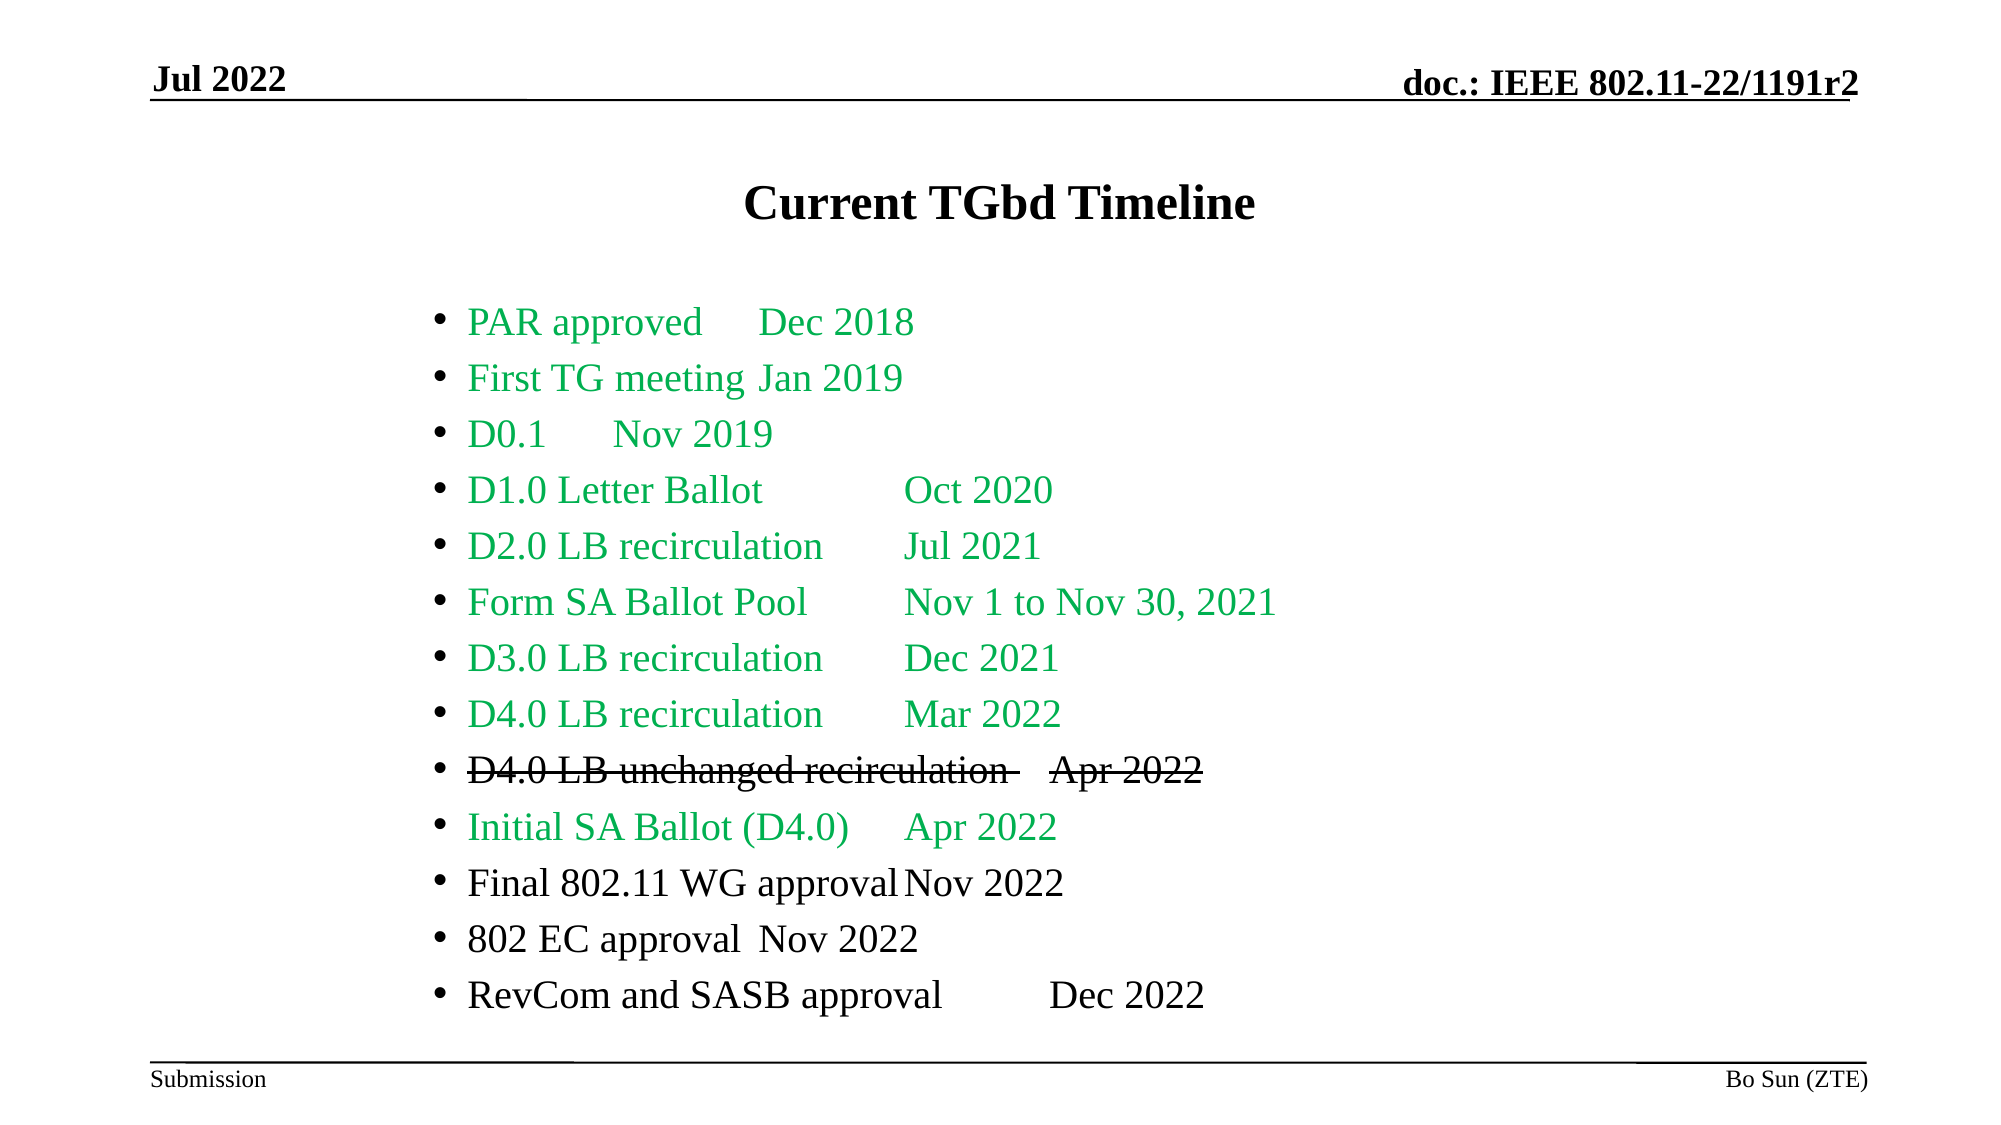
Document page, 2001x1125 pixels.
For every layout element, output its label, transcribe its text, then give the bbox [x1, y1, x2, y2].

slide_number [152, 54, 563, 100]
title Current TGbd Timeline [149, 112, 1850, 288]
text_box PAR approved Dec 2018 First TG meeting Jan 2019 D0.1 Nov 2019 D1.0 Letter Ballot Oct 2020 D2.0 LB recirculation Jul 2021 Form SA Ballot Pool Nov 1 to Nov 30, 2021 D3.0 LB recirculation Dec 2021 D4.0 LB recirculation Mar 2022 D4.0 LB unchanged recirculation Apr 2022 Initial SA Ballot (D4.0) Apr 2022 Final 802.11 WG approval Nov 2022 802 EC approval Nov 2022 RevCom and SASB approval Dec 2022 [363, 287, 1700, 1038]
footer Bo Sun (ZTE) [1171, 1061, 1869, 1093]
